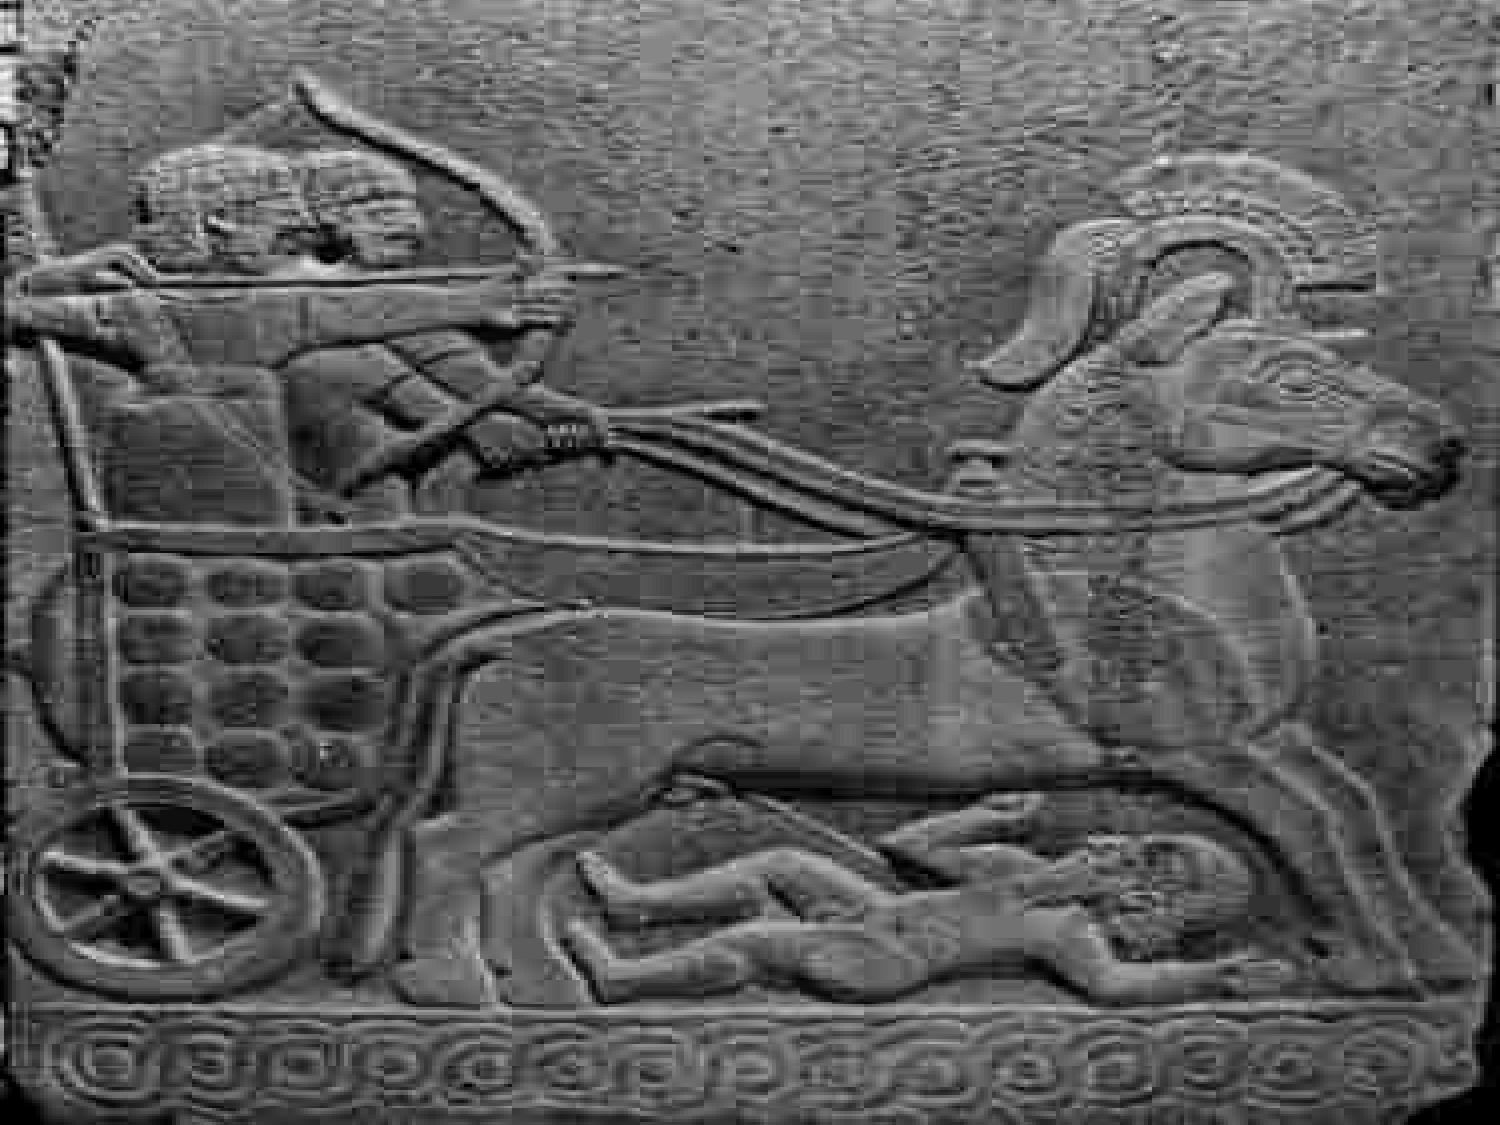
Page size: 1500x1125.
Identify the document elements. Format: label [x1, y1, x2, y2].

list [0, 0, 1500, 1125]
